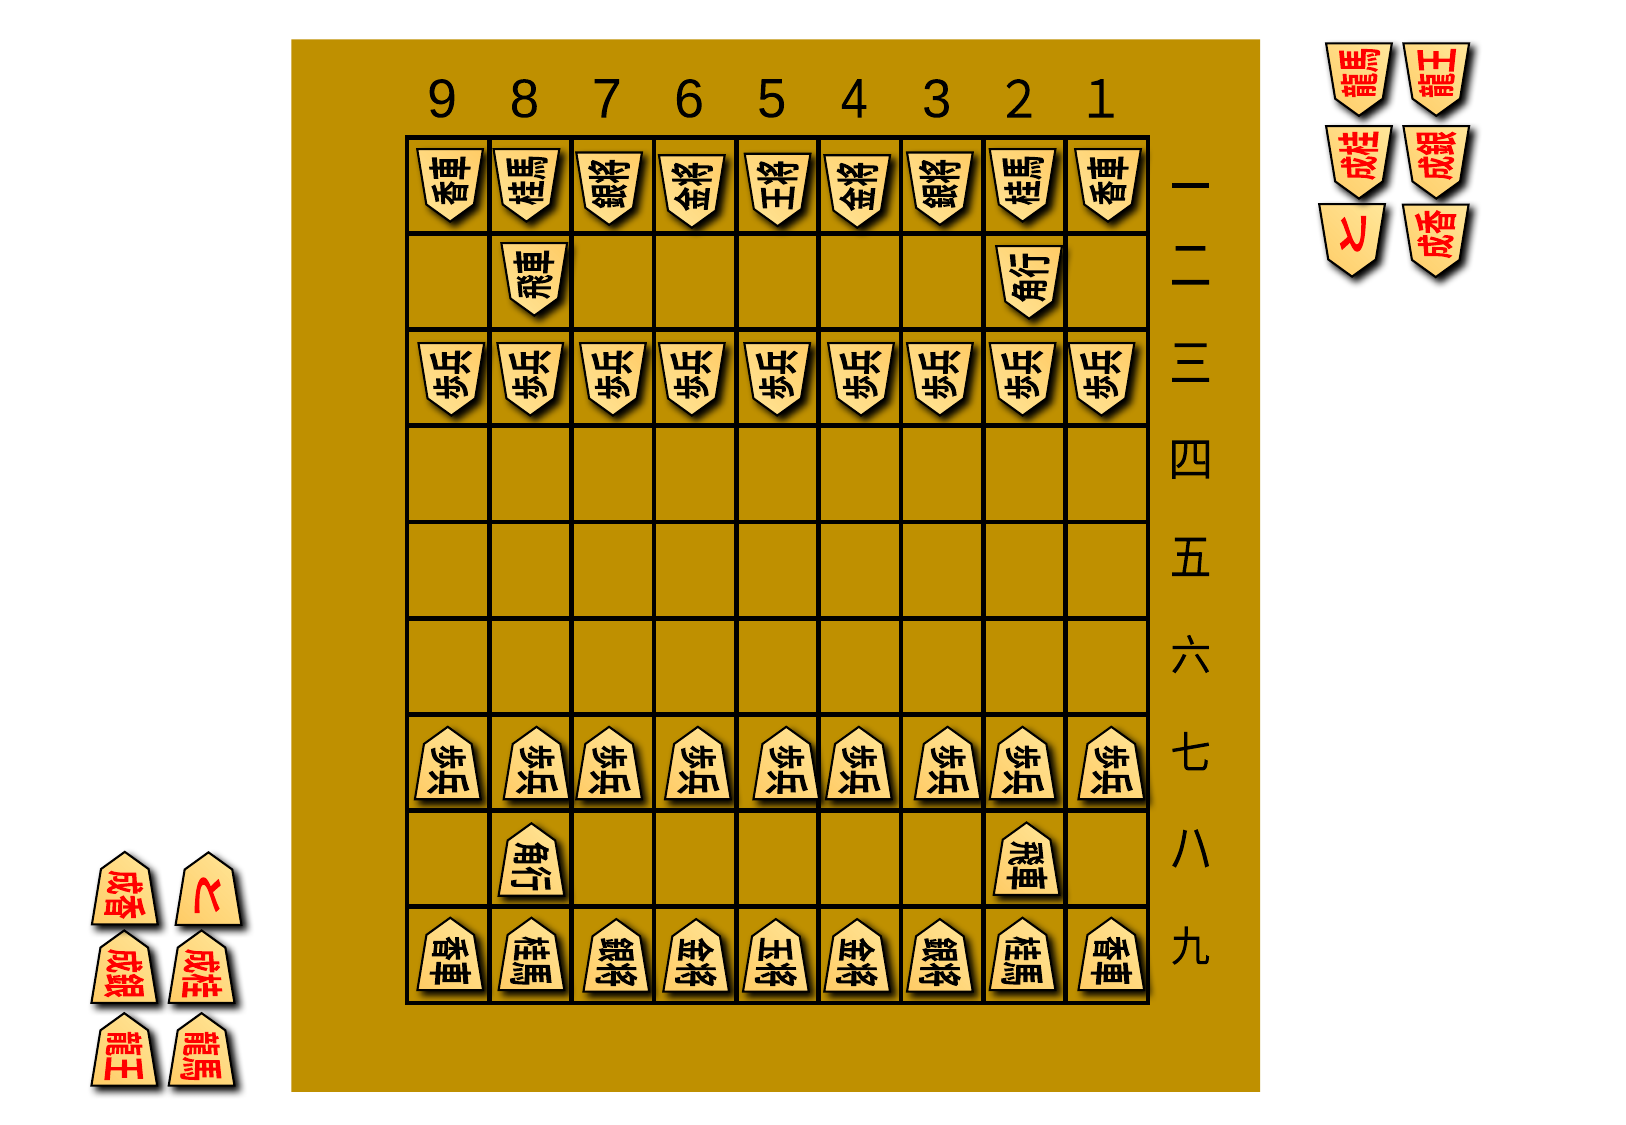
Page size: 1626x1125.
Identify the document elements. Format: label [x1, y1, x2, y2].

text_box [498, 823, 565, 896]
text_box [658, 343, 725, 416]
text_box [989, 343, 1056, 416]
text_box [906, 152, 973, 225]
text_box [914, 726, 981, 800]
text_box [1402, 204, 1469, 278]
text_box [989, 149, 1056, 222]
text_box [1078, 726, 1145, 800]
text_box [576, 726, 642, 800]
text_box [753, 726, 820, 800]
text_box [824, 155, 890, 228]
text_box [580, 343, 646, 416]
text_box [658, 155, 725, 228]
text_box [825, 726, 892, 800]
text_box [91, 930, 158, 1003]
text_box [91, 1013, 158, 1086]
text_box [664, 726, 731, 800]
text_box [828, 343, 894, 416]
text_box [1403, 126, 1470, 199]
text_box [168, 930, 235, 1003]
text_box [744, 153, 811, 227]
text_box [291, 39, 1261, 1092]
text_box [1068, 343, 1135, 416]
text_box [906, 919, 973, 992]
text_box [168, 1013, 235, 1086]
text_box [583, 919, 650, 992]
text_box [1326, 126, 1392, 199]
text_box [989, 917, 1056, 991]
text_box [493, 149, 560, 222]
text_box [503, 726, 570, 800]
text_box [906, 343, 973, 416]
text_box [744, 343, 810, 416]
text_box [498, 917, 565, 991]
text_box [742, 919, 809, 992]
text_box [996, 246, 1062, 319]
text_box [576, 152, 642, 225]
text_box [1078, 917, 1145, 991]
text_box [1326, 43, 1392, 116]
text_box [824, 919, 890, 992]
text_box [497, 343, 564, 416]
text_box [414, 726, 481, 800]
text_box [418, 343, 485, 416]
text_box [417, 917, 484, 991]
text_box [1075, 149, 1141, 222]
text_box [1319, 204, 1385, 277]
text_box [417, 149, 483, 222]
text_box [501, 243, 568, 316]
text_box [91, 851, 158, 925]
text_box [989, 726, 1056, 800]
text_box [993, 822, 1060, 895]
text_box [175, 852, 242, 925]
text_box [663, 919, 730, 992]
text_box [1403, 43, 1470, 116]
